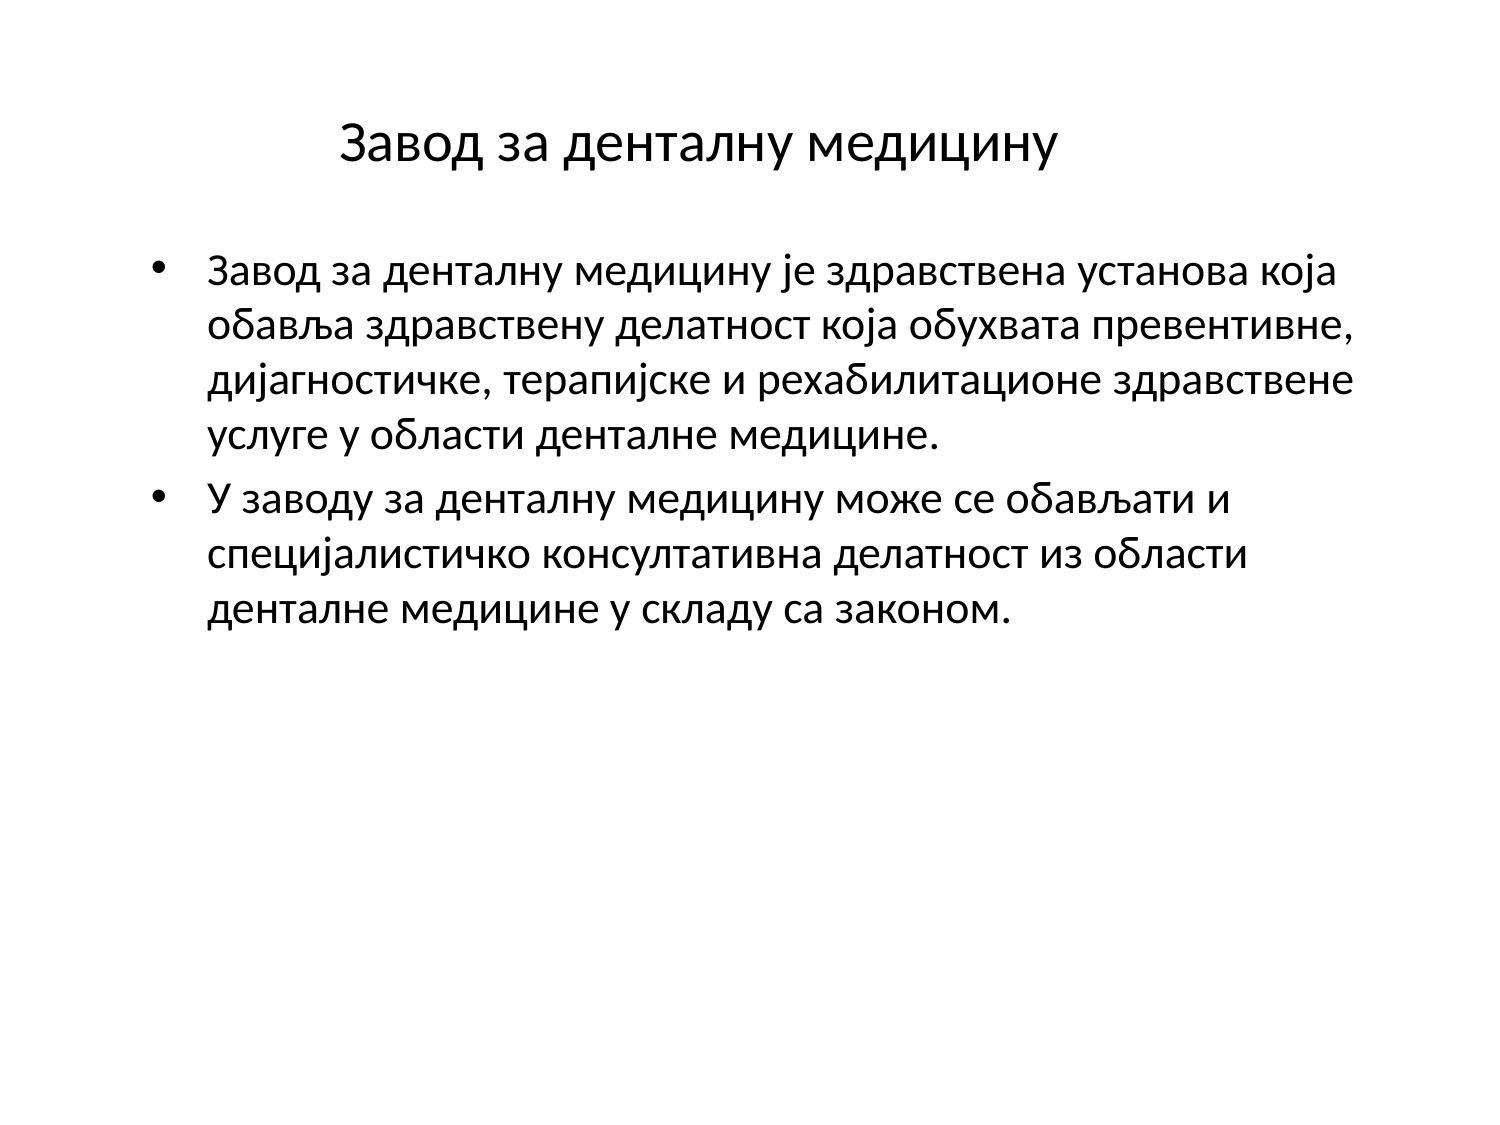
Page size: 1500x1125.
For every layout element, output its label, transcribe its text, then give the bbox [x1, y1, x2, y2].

title Завод за денталну медицину [112, 78, 1300, 199]
list Завод за денталну медицину је здравствена установа која обавља здравствену делатност која обухвата превентивне, дијагностичке, терапијске и рехабилитационе здравствене услуге у области денталне медицине. У заводу за денталну медицину може се обављати и специјалистичко консултативна делатност из области денталне медицине у складу са законом. [135, 231, 1400, 1027]
